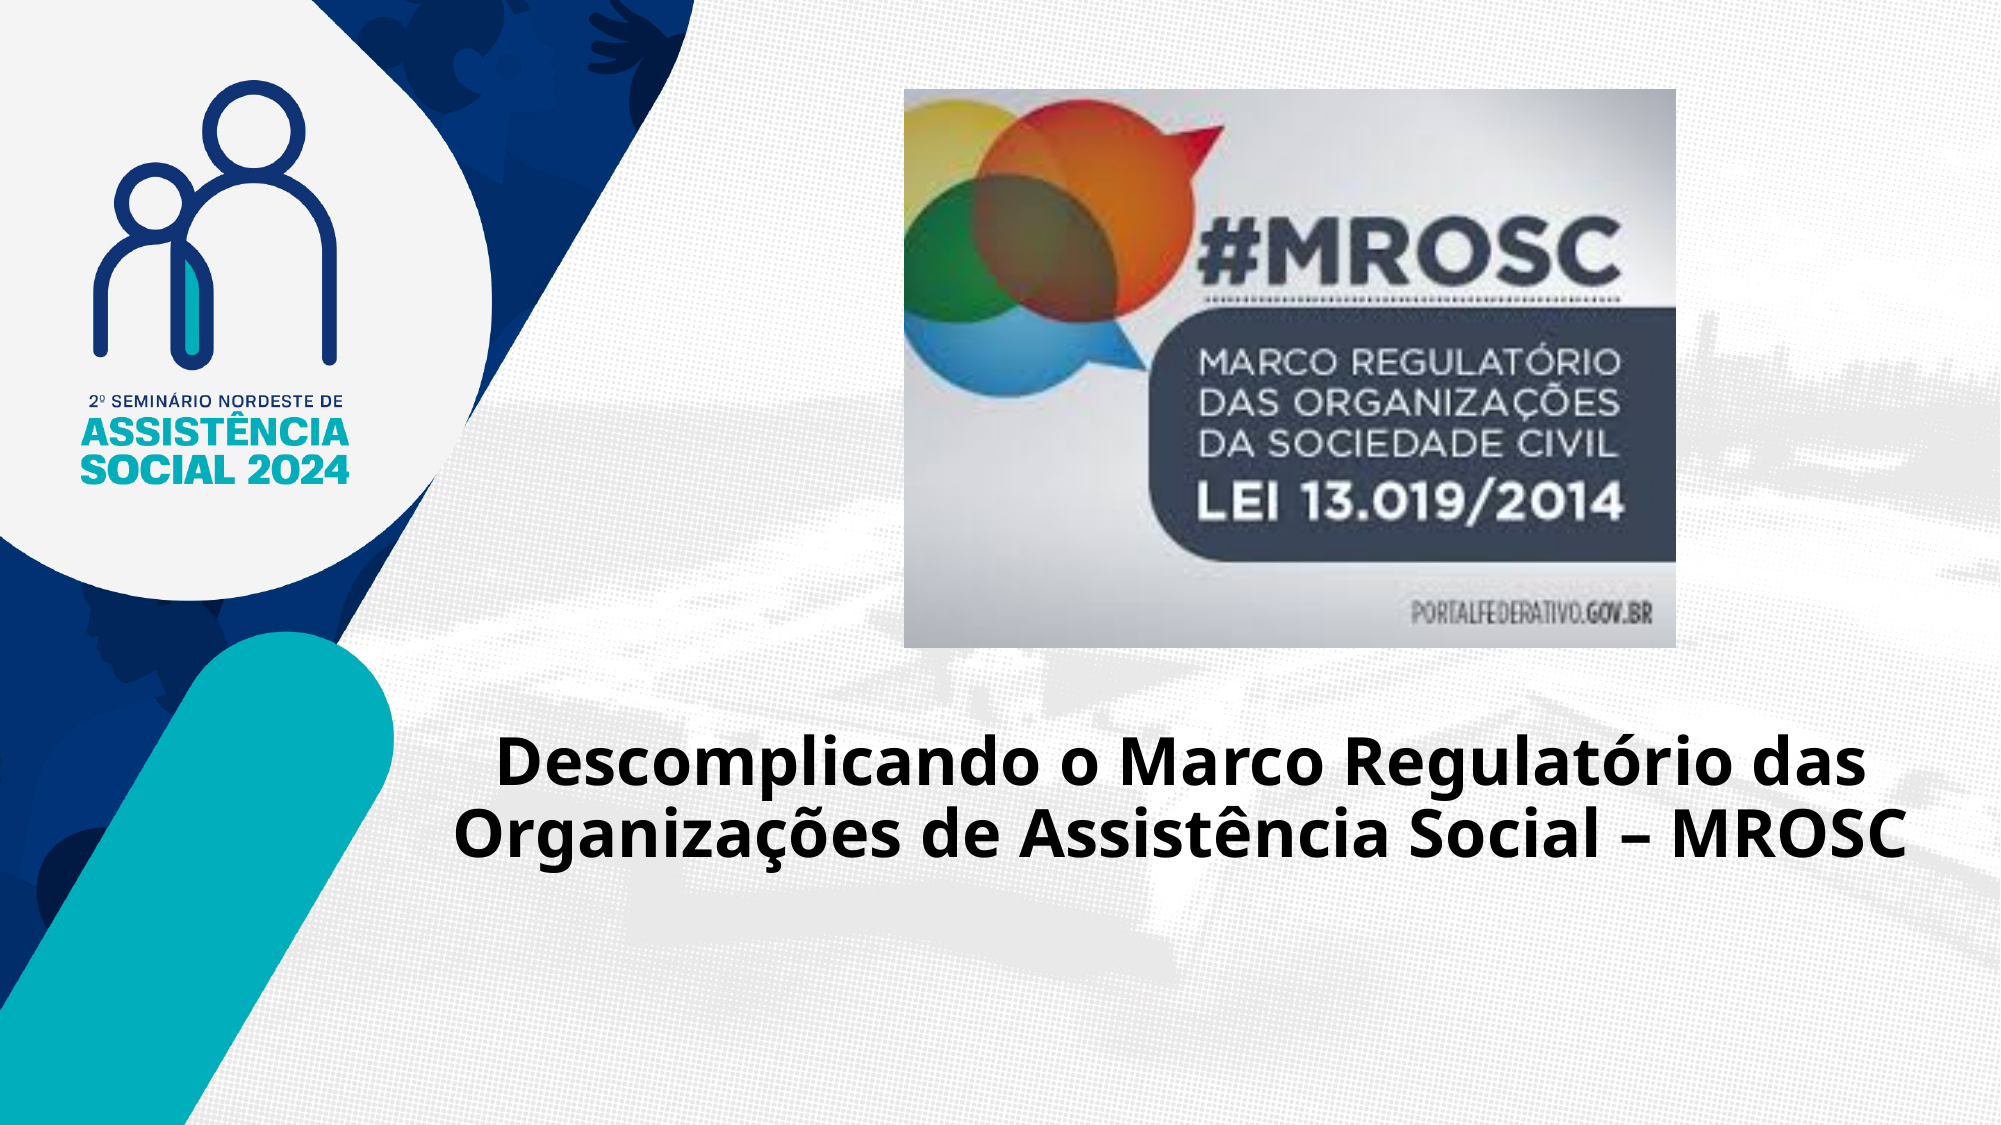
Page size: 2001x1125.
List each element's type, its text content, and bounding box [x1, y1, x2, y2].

subtitle Descomplicando o Marco Regulatório das Organizações de Assistência Social – MROSC [431, 720, 1932, 992]
picture [0, 0, 2001, 1125]
